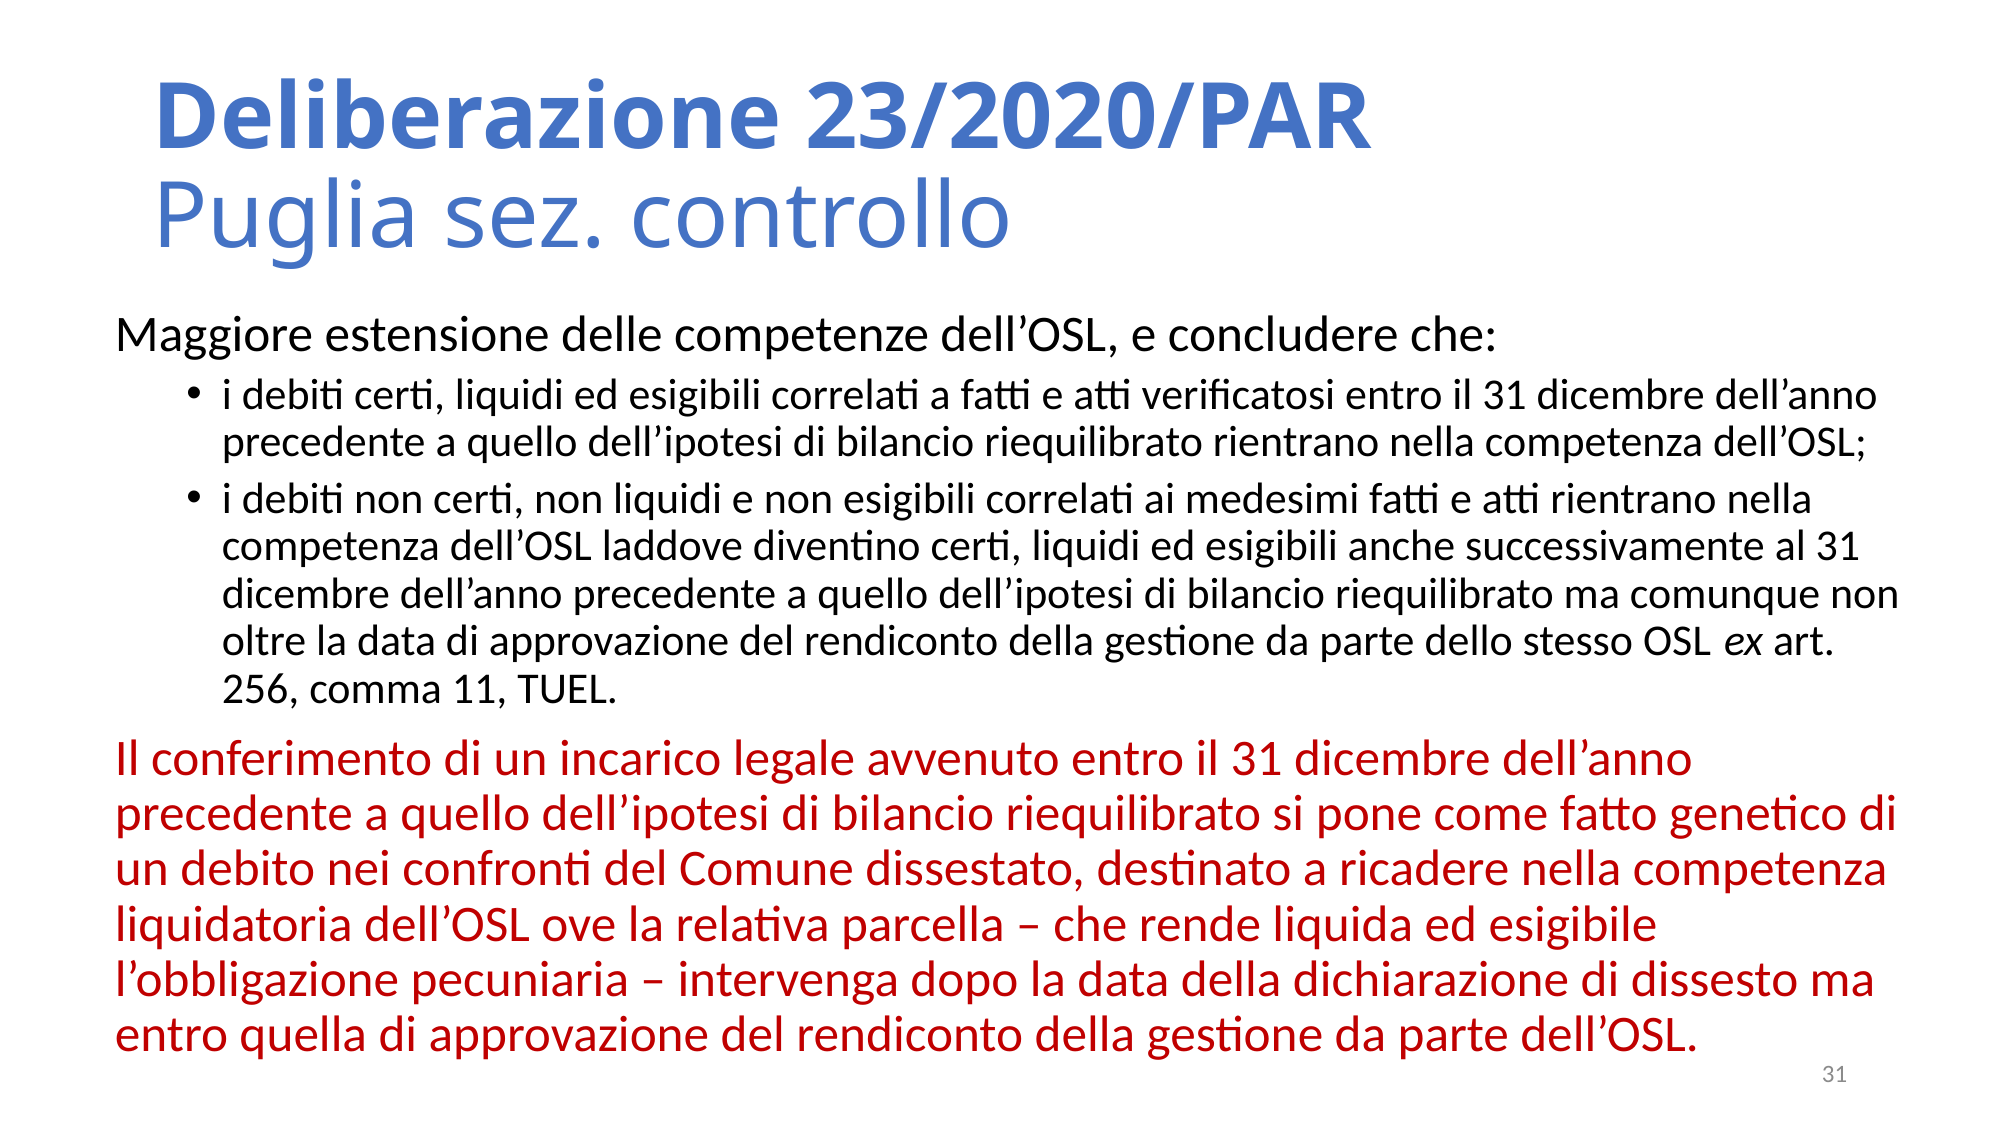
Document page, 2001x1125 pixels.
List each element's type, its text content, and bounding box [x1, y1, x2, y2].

slide_number 32 [1412, 1042, 1863, 1103]
list Maggiore estensione delle competenze dell’OSL, e concludere che: i debiti certi, liquidi ed esigibili correlati a fatti e atti verificatosi entro il 31 dicembre dell’anno precedente a quello dell’ipotesi di bilancio riequilibrato rientrano nella competenza dell’OSL; i debiti non certi, non liquidi e non esigibili correlati ai medesimi fatti e atti rientrano nella competenza dell’OSL laddove diventino certi, liquidi ed esigibili anche successivamente al 31 dicembre dell’anno precedente a quello dell’ipotesi di bilancio riequilibrato ma comunque non oltre la data di approvazione del rendiconto della gestione da parte dello stesso OSL ex art. 256, comma 11, TUEL. Il conferimento di un incarico legale avvenuto entro il 31 dicembre dell’anno precedente a quello dell’ipotesi di bilancio riequilibrato si pone come fatto genetico di un debito nei confronti del Comune dissestato, destinato a ricadere nella competenza liquidatoria dell’OSL ove la relativa parcella – che rende liquida ed esigibile l’obbligazione pecuniaria – intervenga dopo la data della dichiarazione di dissesto ma entro quella di approvazione del rendiconto della gestione da parte dell’OSL. [99, 299, 1932, 1096]
title Deliberazione 23/2020/PAR Puglia sez. controllo [137, 59, 1863, 278]
